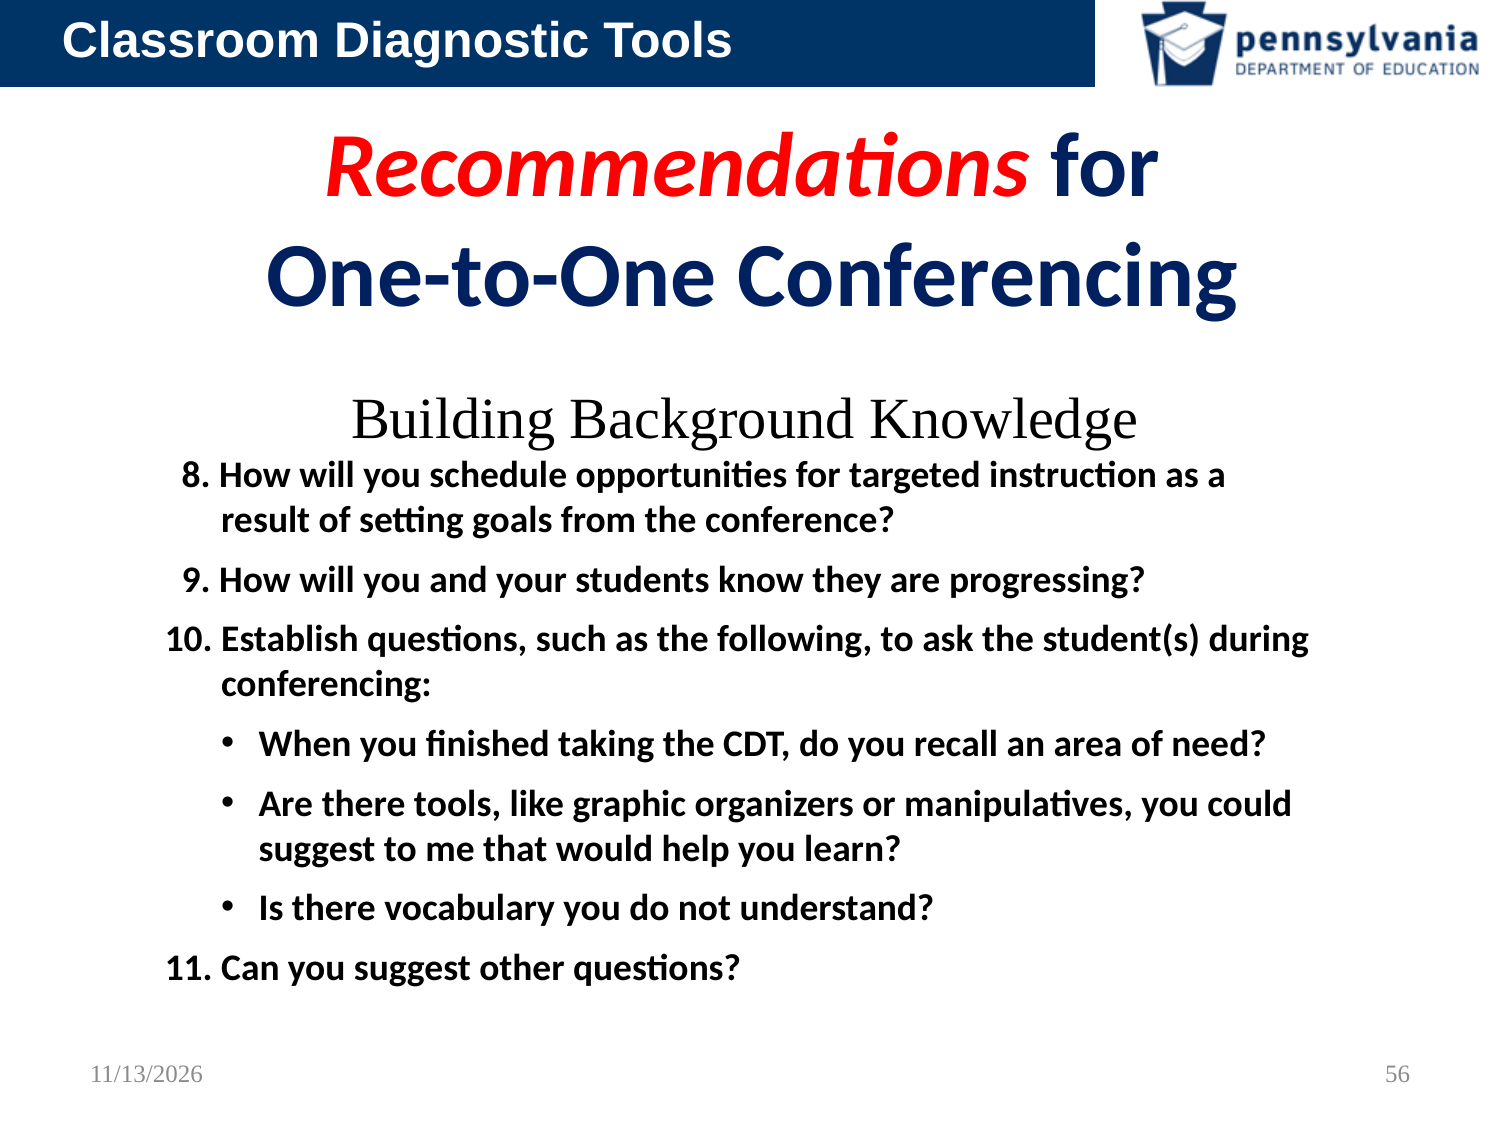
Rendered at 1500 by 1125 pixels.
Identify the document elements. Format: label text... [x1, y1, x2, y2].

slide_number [75, 1042, 425, 1103]
title Recommendations for One-to-One Conferencing [77, 124, 1428, 365]
text_box Building Background Knowledge 8. How will you schedule opportunities for targeted instruction as a result of setting goals from the conference? 9. How will you and your students know they are progressing? 10. Establish questions, such as the following, to ask the student(s) during conferencing: When you finished taking the CDT, do you recall an area of need? Are there tools, like graphic organizers or manipulatives, you could suggest to me that would help you learn? Is there vocabulary you do not understand? 11. Can you suggest other questions? [149, 302, 1340, 1090]
picture [1134, 0, 1485, 90]
slide_number 56 [1074, 1042, 1425, 1103]
